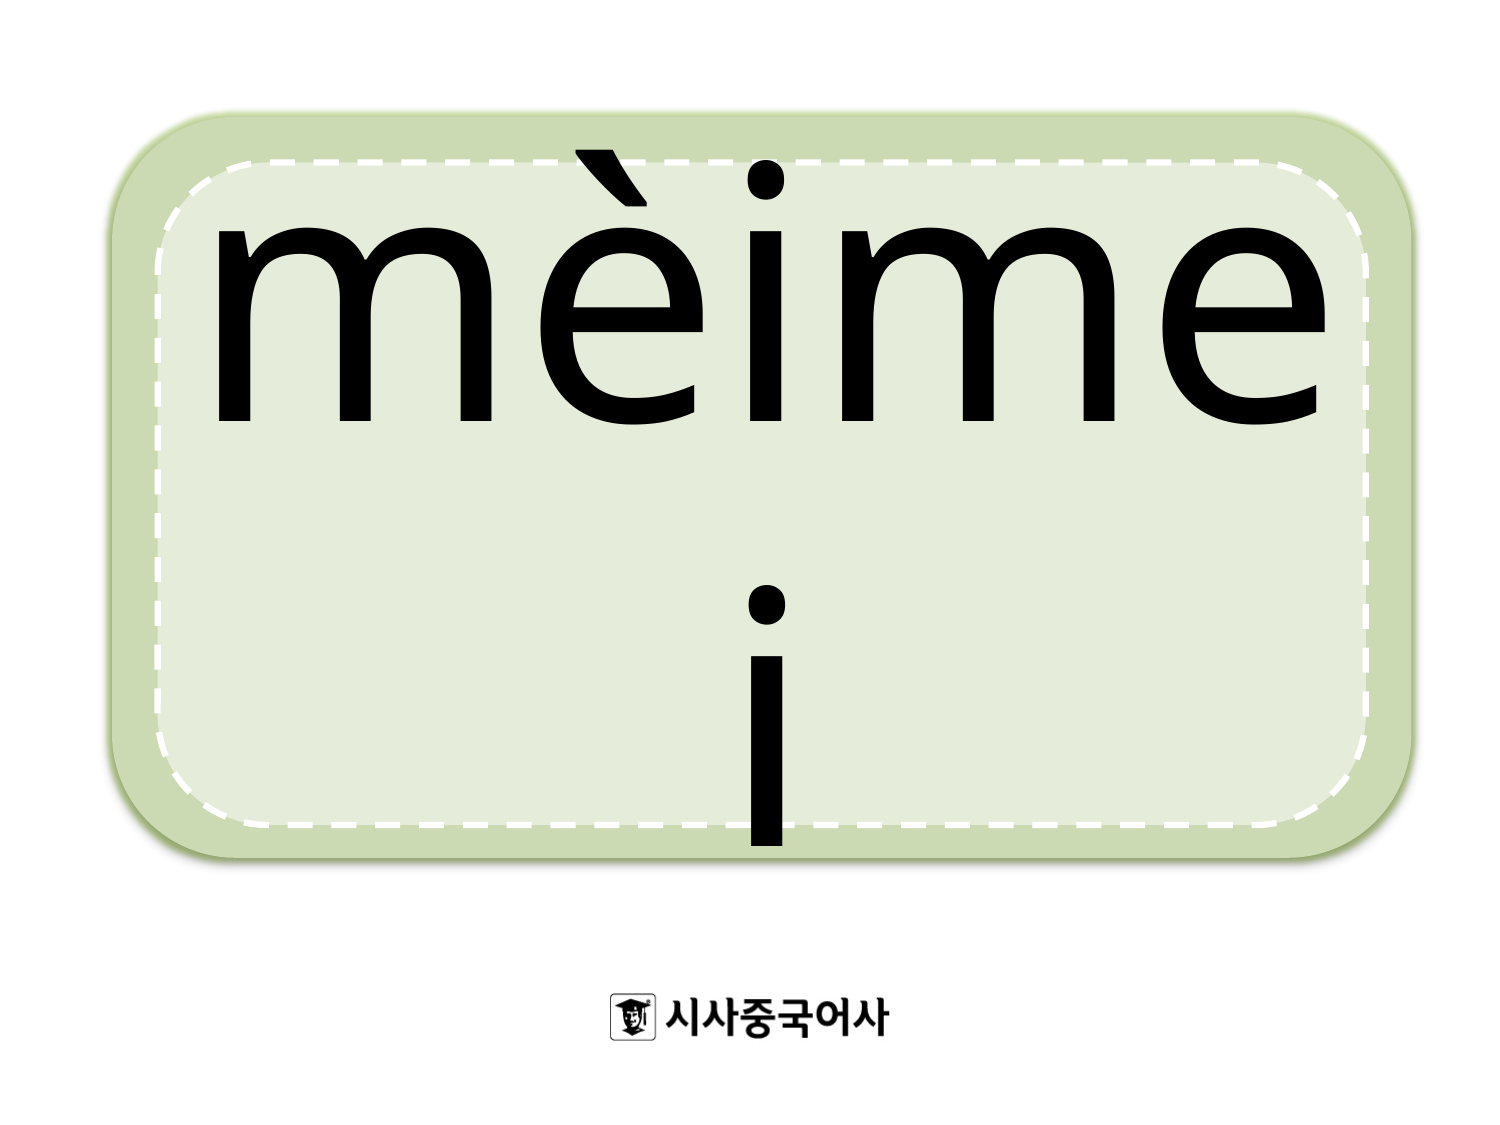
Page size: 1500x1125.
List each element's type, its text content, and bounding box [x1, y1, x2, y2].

text_box mèimei [162, 160, 1371, 824]
picture [602, 987, 898, 1047]
